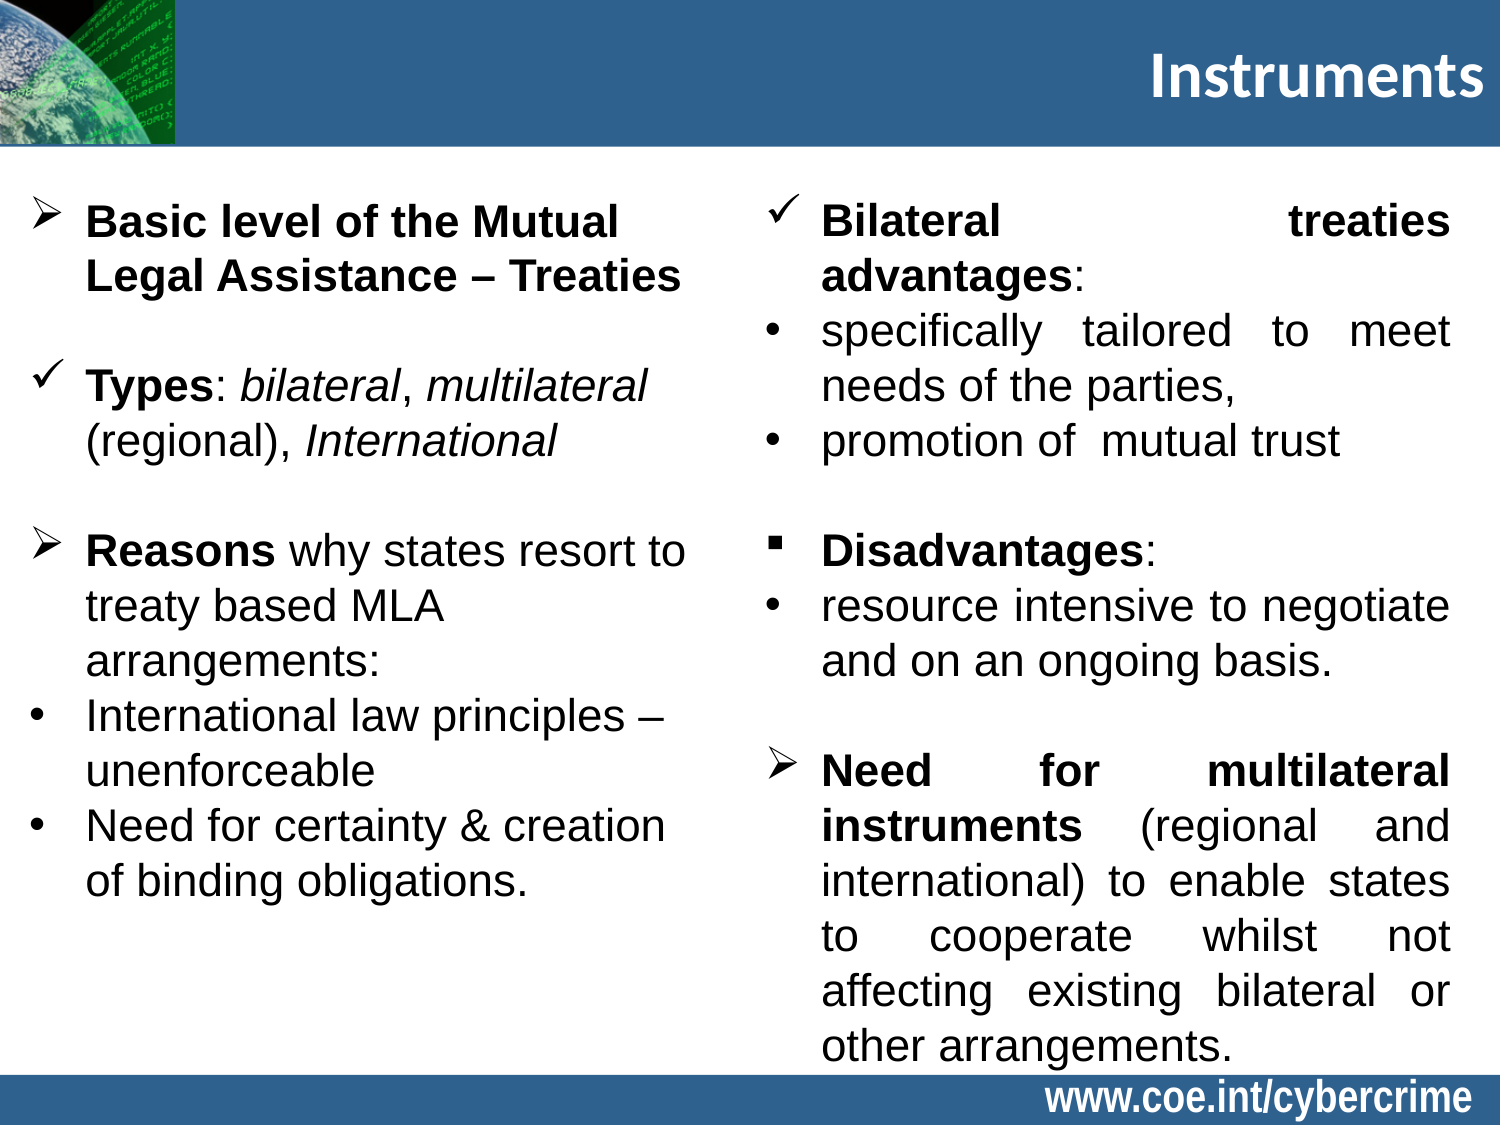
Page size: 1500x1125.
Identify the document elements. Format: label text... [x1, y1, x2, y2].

text_box [0, 1073, 1030, 1125]
text_box www.coe.int/cybercrime [1030, 1059, 1500, 1125]
picture [0, 0, 175, 144]
text_box Instruments [177, 0, 1500, 149]
text_box Basic level of the Mutual Legal Assistance – Treaties Types: bilateral, multilateral (regional), International Reasons why states resort to treaty based MLA arrangements: International law principles – unenforceable Need for certainty & creation of binding obligations. [14, 183, 731, 914]
text_box Bilateral treaties advantages: specifically tailored to meet needs of the parties, promotion of mutual trust Disadvantages: resource intensive to negotiate and on an ongoing basis. Need for multilateral instruments (regional and international) to enable states to cooperate whilst not affecting existing bilateral or other arrangements. [749, 183, 1466, 1079]
